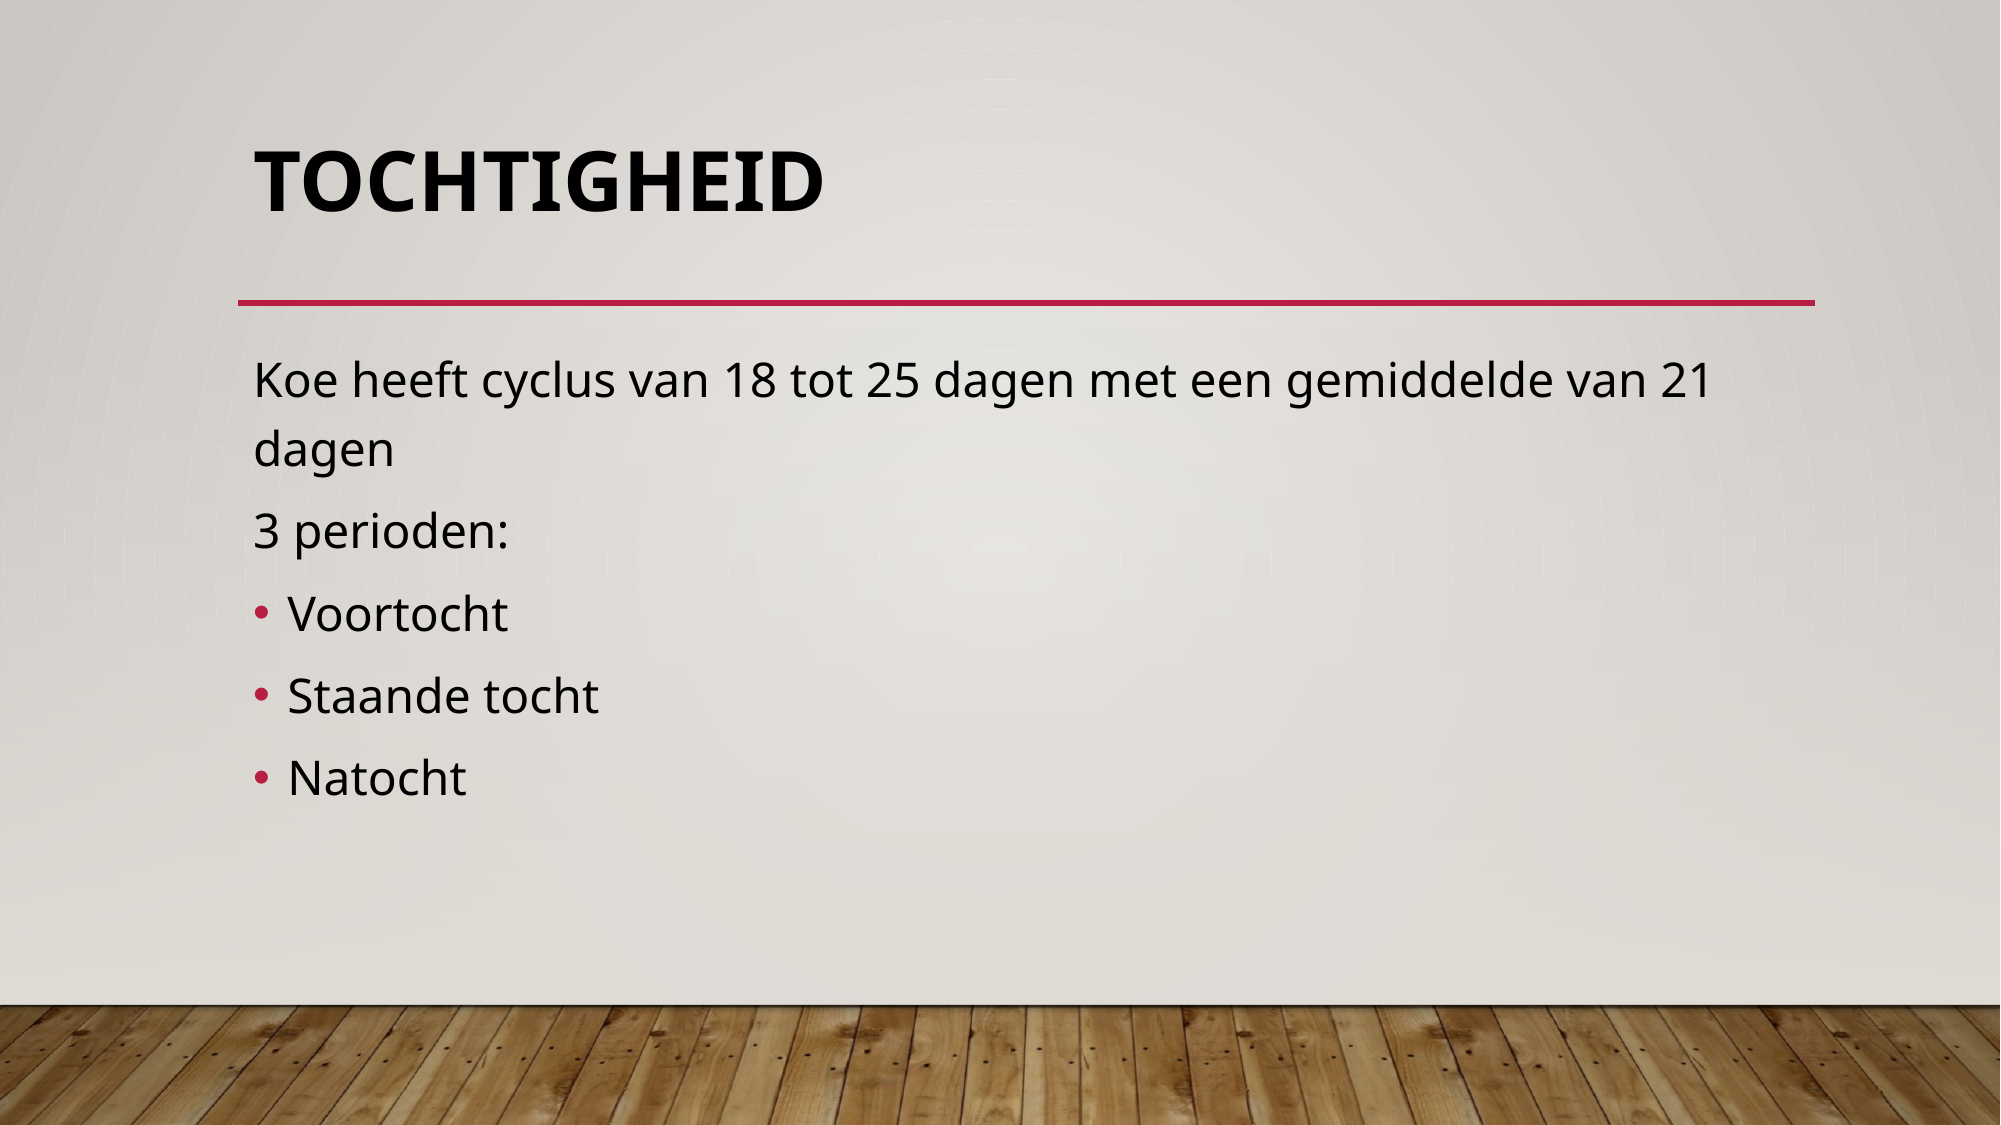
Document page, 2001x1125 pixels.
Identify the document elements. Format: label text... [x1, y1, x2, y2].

title Tochtigheid [238, 131, 1814, 305]
picture [0, 1005, 2000, 1125]
list Koe heeft cyclus van 18 tot 25 dagen met een gemiddelde van 21 dagen 3 perioden: Voortocht Staande tocht Natocht [238, 330, 1814, 897]
